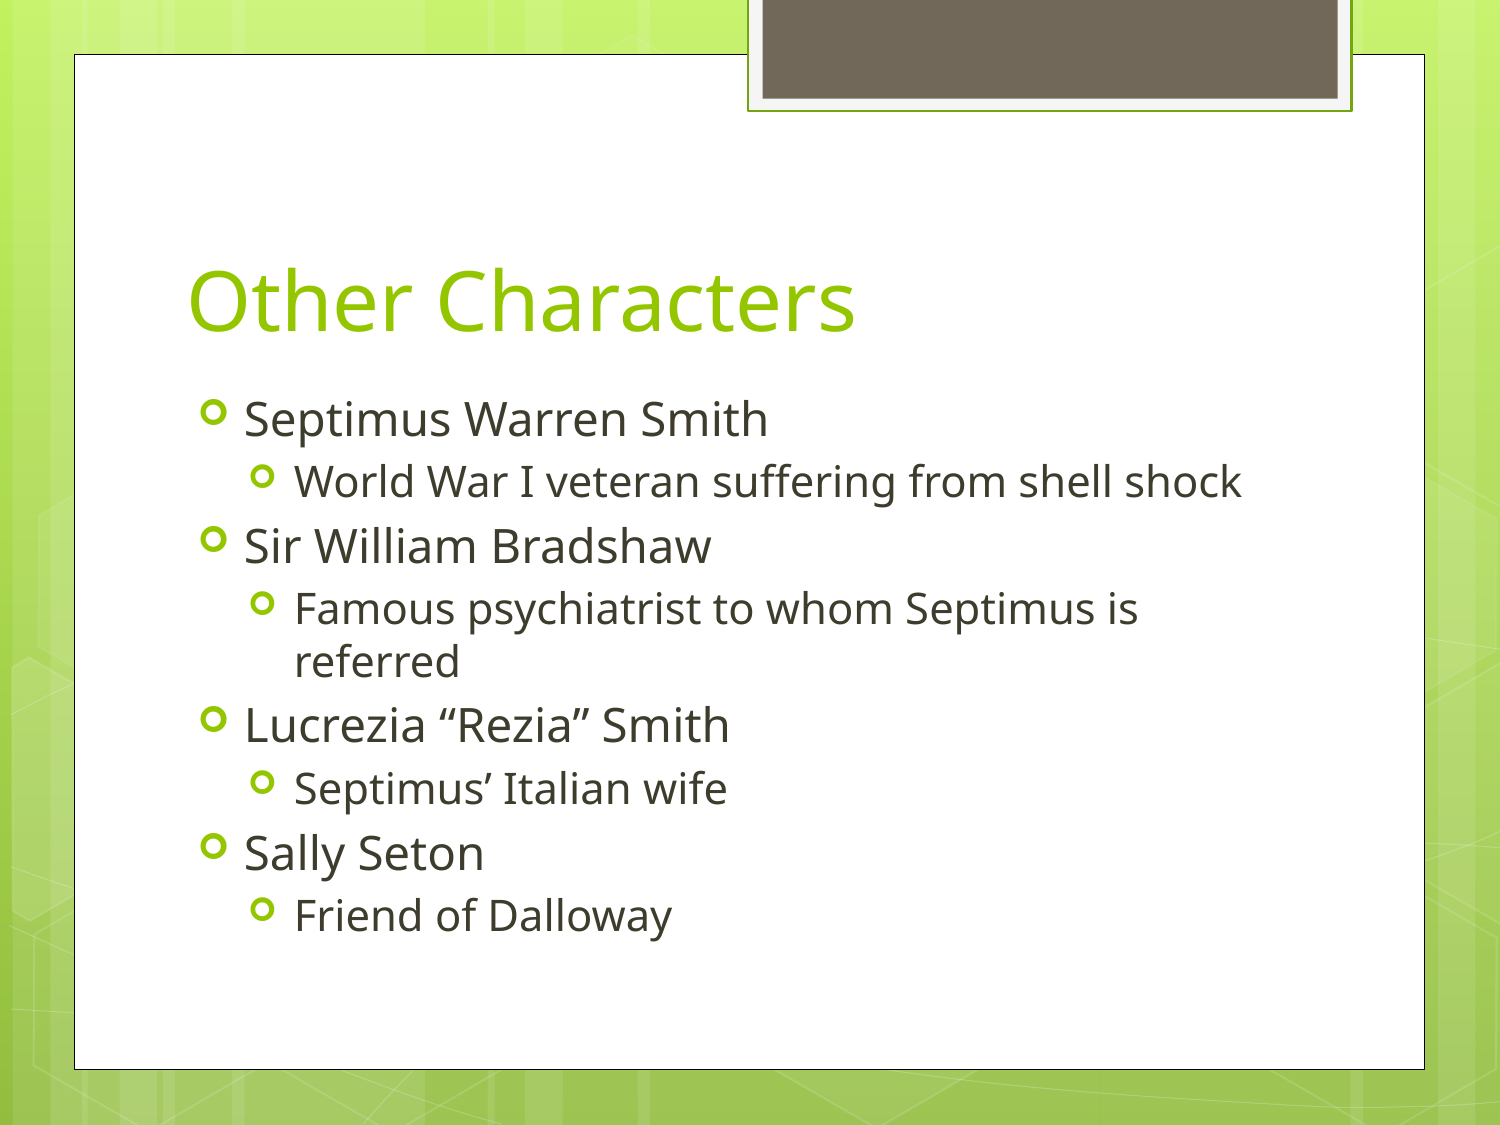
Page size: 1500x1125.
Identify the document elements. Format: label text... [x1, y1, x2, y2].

list Septimus Warren Smith World War I veteran suffering from shell shock Sir William Bradshaw Famous psychiatrist to whom Septimus is referred Lucrezia “Rezia” Smith Septimus’ Italian wife Sally Seton Friend of Dalloway [171, 381, 1283, 957]
title Other Characters [171, 168, 1324, 357]
